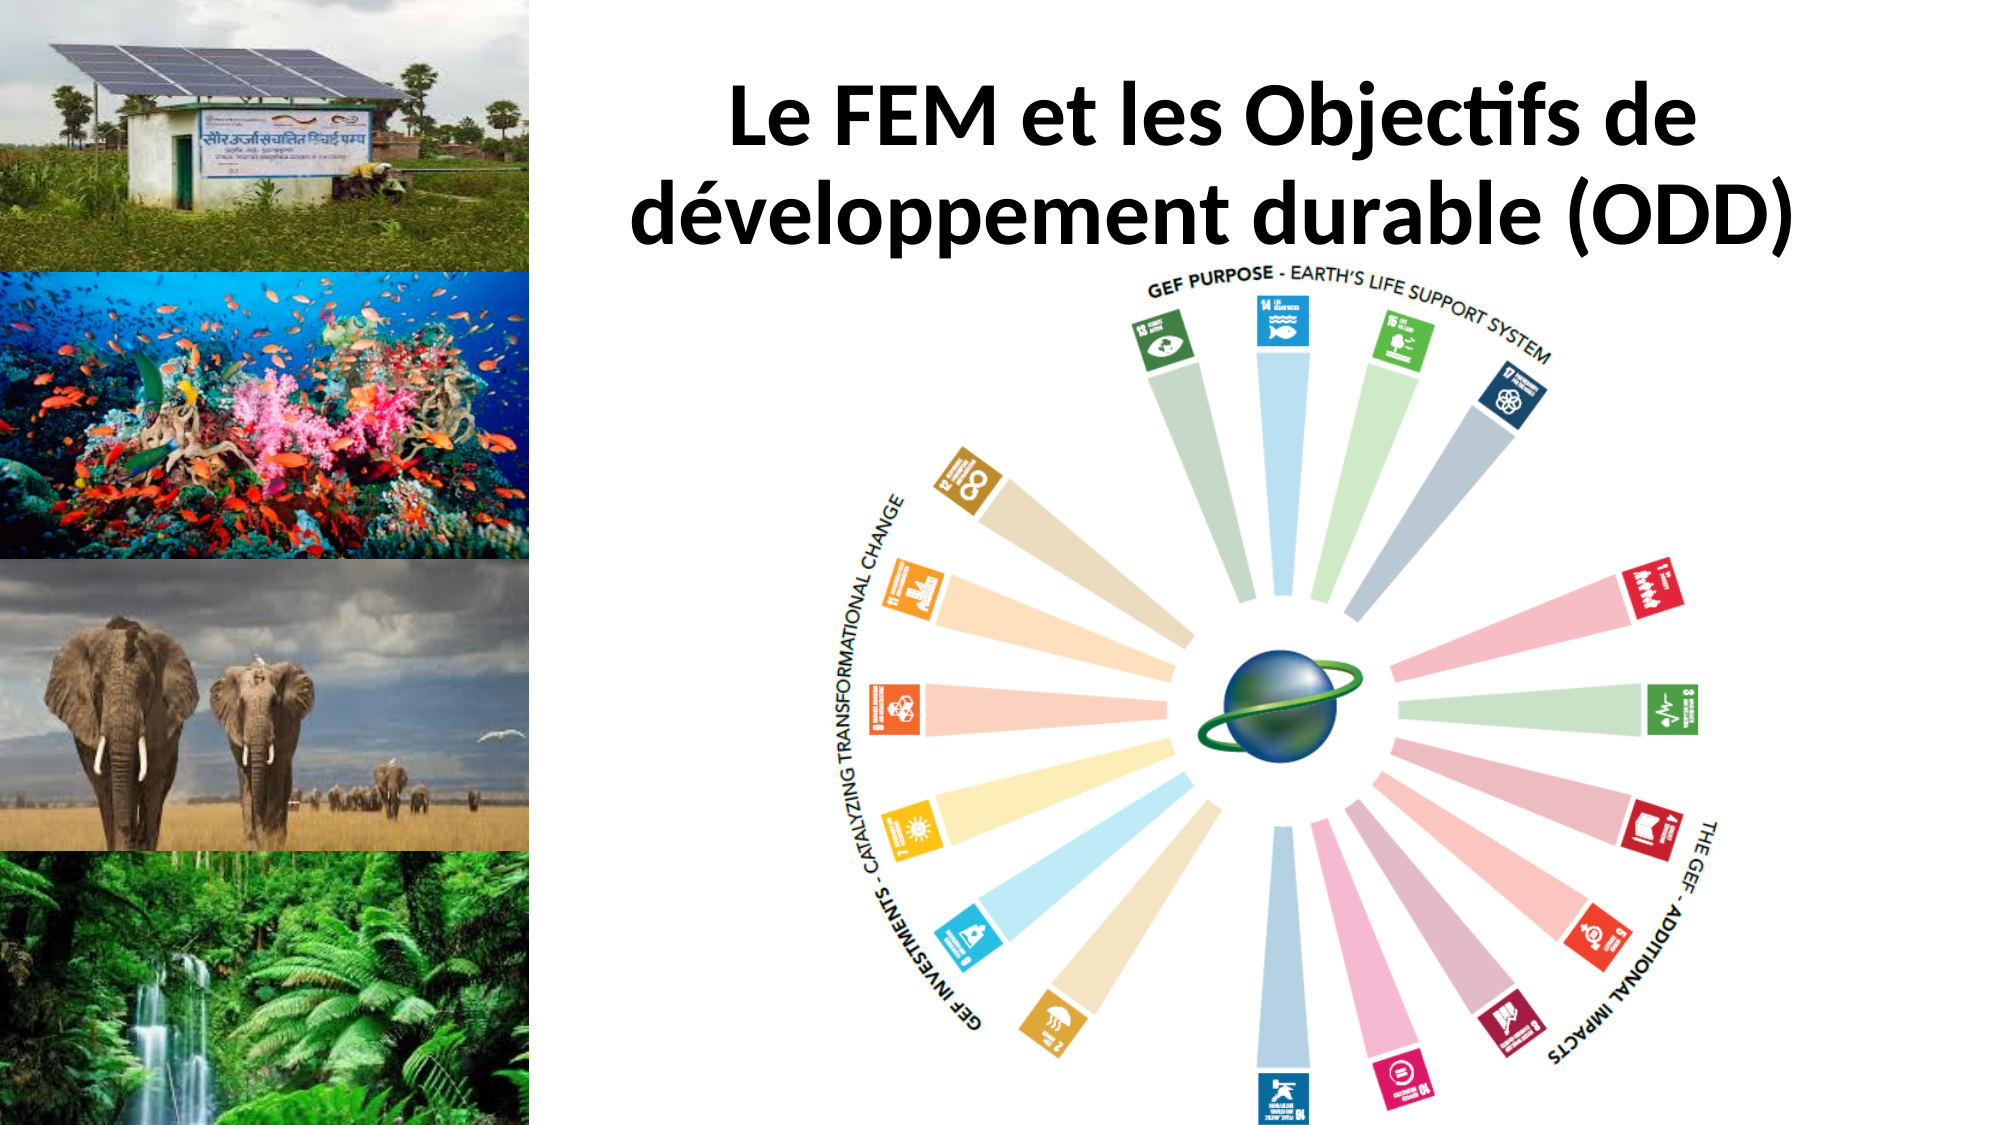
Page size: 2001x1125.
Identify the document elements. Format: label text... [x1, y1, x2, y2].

picture [779, 250, 1750, 1125]
subtitle Le FEM et les Objectifs de développement durable (ODD) [529, 58, 1955, 331]
picture [0, 0, 529, 1125]
